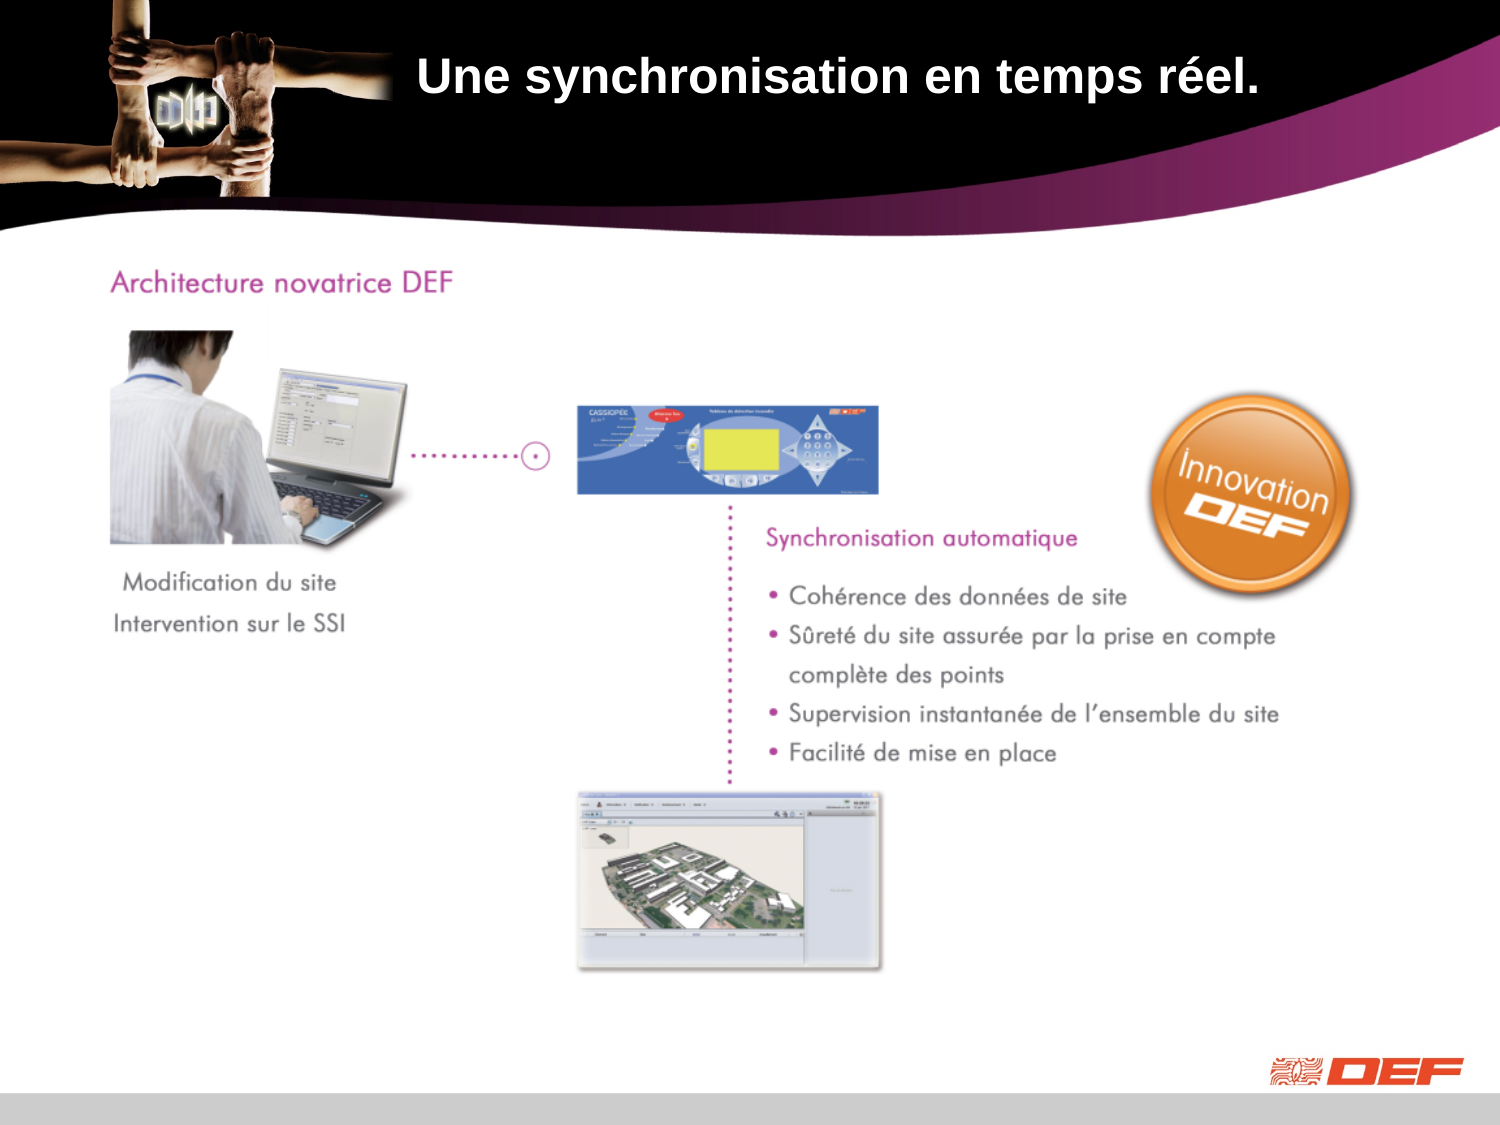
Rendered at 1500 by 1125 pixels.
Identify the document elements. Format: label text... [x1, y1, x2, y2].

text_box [88, 255, 1471, 1059]
picture [0, 0, 1500, 1125]
text_box Une synchronisation en temps réel. [177, 42, 1500, 149]
